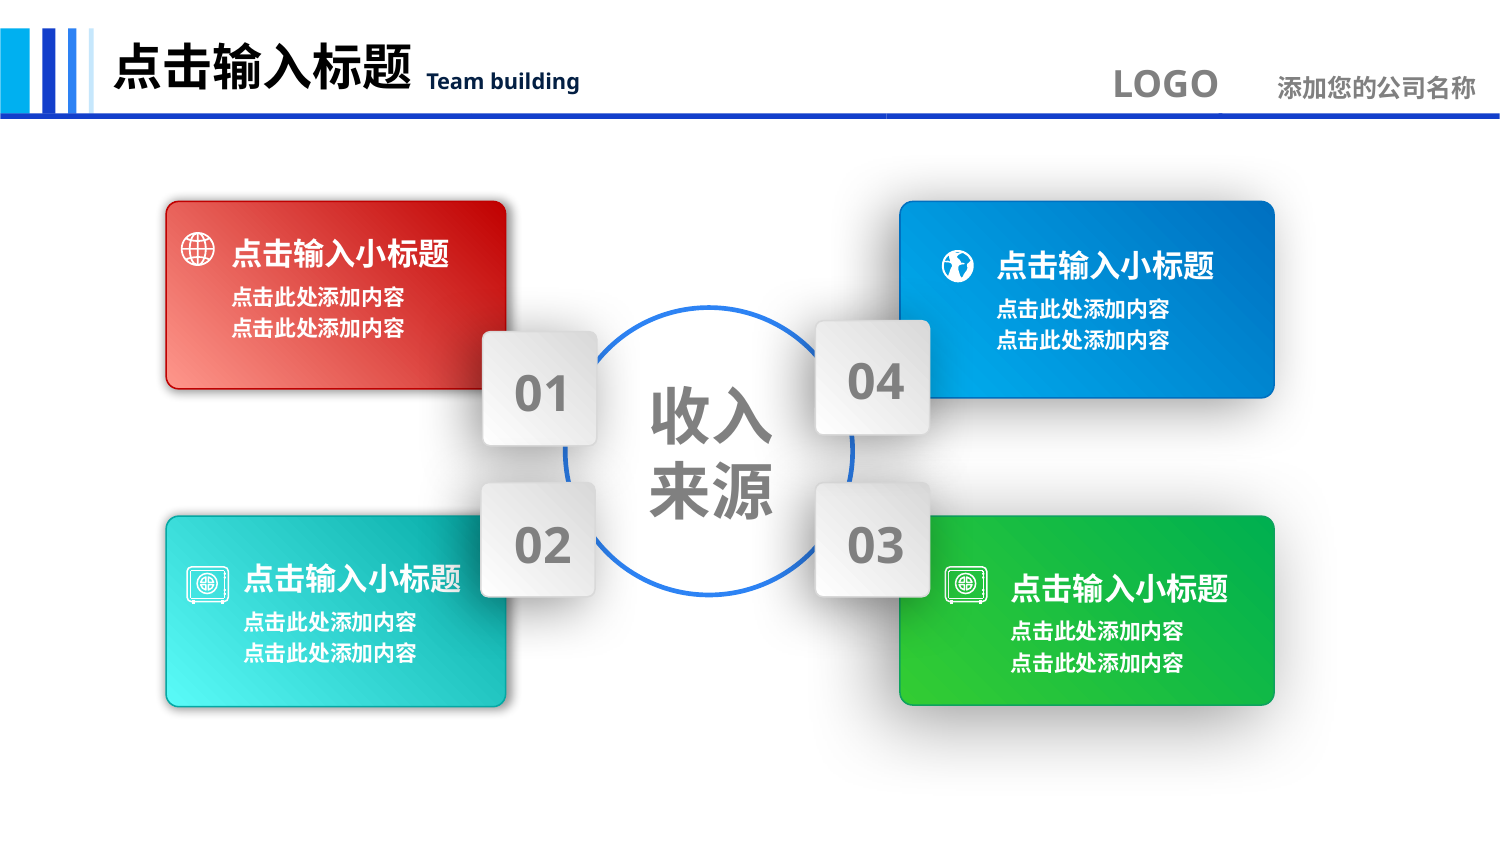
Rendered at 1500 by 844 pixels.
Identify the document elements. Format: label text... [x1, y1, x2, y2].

text_box 点击输入小标题 [981, 239, 1287, 292]
text_box 点击此处添加内容 点击此处添加内容 [228, 604, 491, 674]
text_box 点击输入小标题 [228, 551, 440, 604]
text_box LOGO 添加您的公司名称 [1097, 52, 1500, 111]
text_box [0, 28, 94, 112]
text_box [166, 516, 506, 707]
text_box 04 [832, 341, 920, 417]
text_box 收入 来源 [633, 369, 807, 535]
text_box [900, 201, 1275, 398]
text_box 02 [500, 506, 587, 581]
text_box 点击此处添加内容 点击此处添加内容 [981, 292, 1244, 361]
text_box [482, 331, 597, 446]
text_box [186, 566, 229, 604]
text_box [0, 113, 1500, 120]
text_box 点击此处添加内容 点击此处添加内容 [995, 614, 1259, 683]
text_box 点击输入小标题 [995, 561, 1301, 614]
text_box 01 [500, 354, 587, 430]
text_box Team building [411, 60, 700, 102]
text_box [480, 482, 596, 597]
text_box 点击输入标题 [97, 28, 739, 104]
text_box [815, 482, 930, 597]
text_box [166, 201, 506, 389]
text_box 点击此处添加内容 点击此处添加内容 [216, 280, 479, 349]
text_box [815, 320, 930, 435]
text_box [612, 305, 780, 598]
text_box [941, 250, 974, 283]
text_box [945, 566, 988, 604]
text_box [180, 231, 215, 267]
text_box 点击输入小标题 [216, 226, 521, 280]
text_box 03 [832, 506, 920, 581]
text_box [899, 516, 1275, 706]
